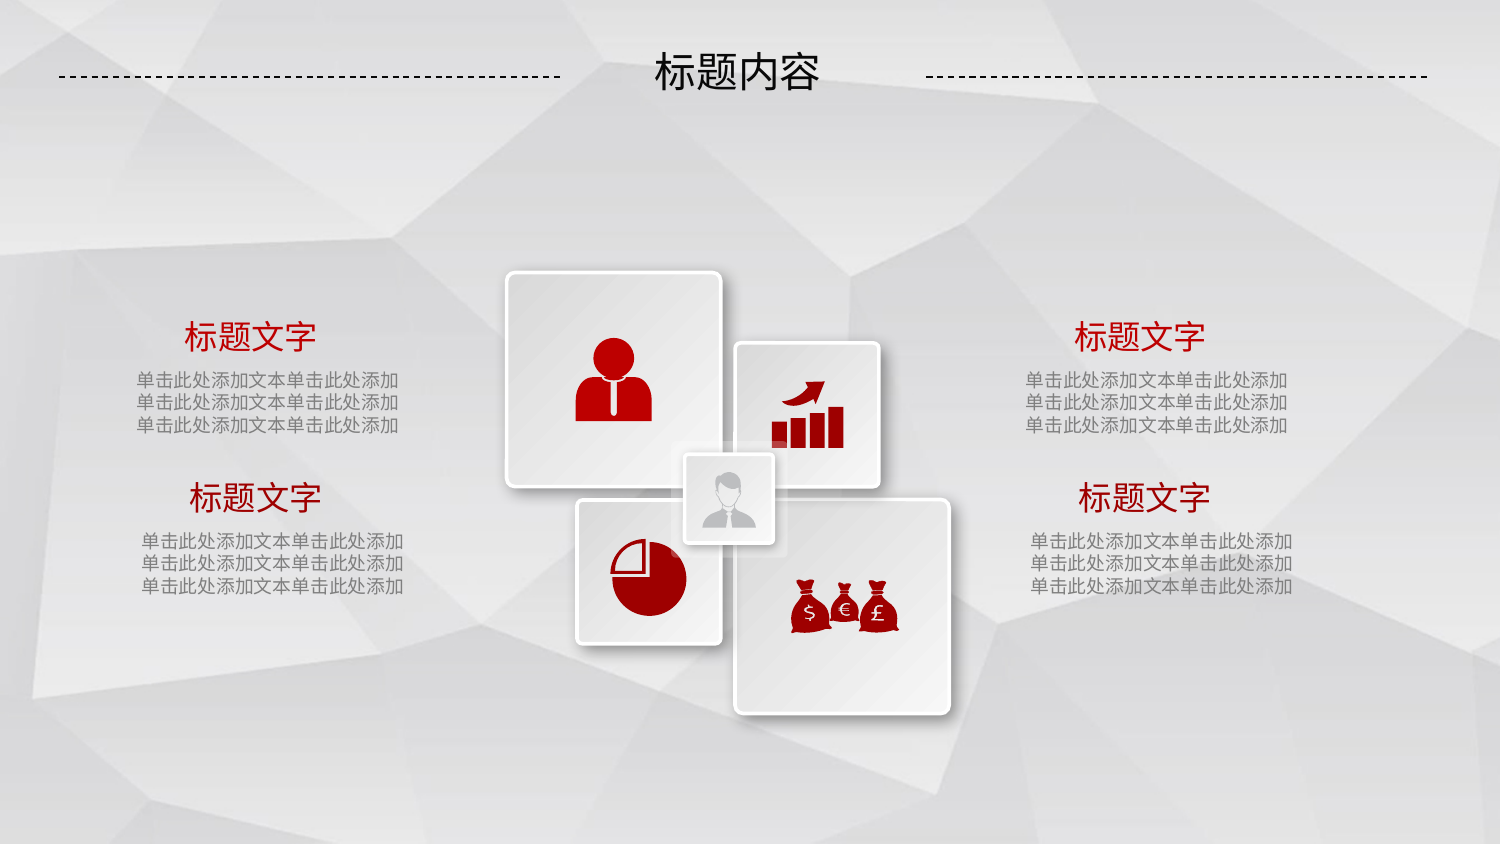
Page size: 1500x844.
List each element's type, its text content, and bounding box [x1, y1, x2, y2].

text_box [1030, 477, 1321, 606]
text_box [787, 577, 900, 634]
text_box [575, 337, 652, 422]
text_box [670, 440, 789, 559]
text_box [734, 341, 880, 488]
text_box [575, 498, 722, 645]
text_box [136, 315, 427, 445]
text_box 标题内容 [608, 38, 868, 104]
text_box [141, 477, 432, 606]
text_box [771, 381, 844, 448]
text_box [610, 538, 687, 616]
text_box [733, 498, 951, 715]
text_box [1025, 315, 1316, 445]
text_box [505, 271, 722, 488]
picture [0, 0, 1500, 844]
